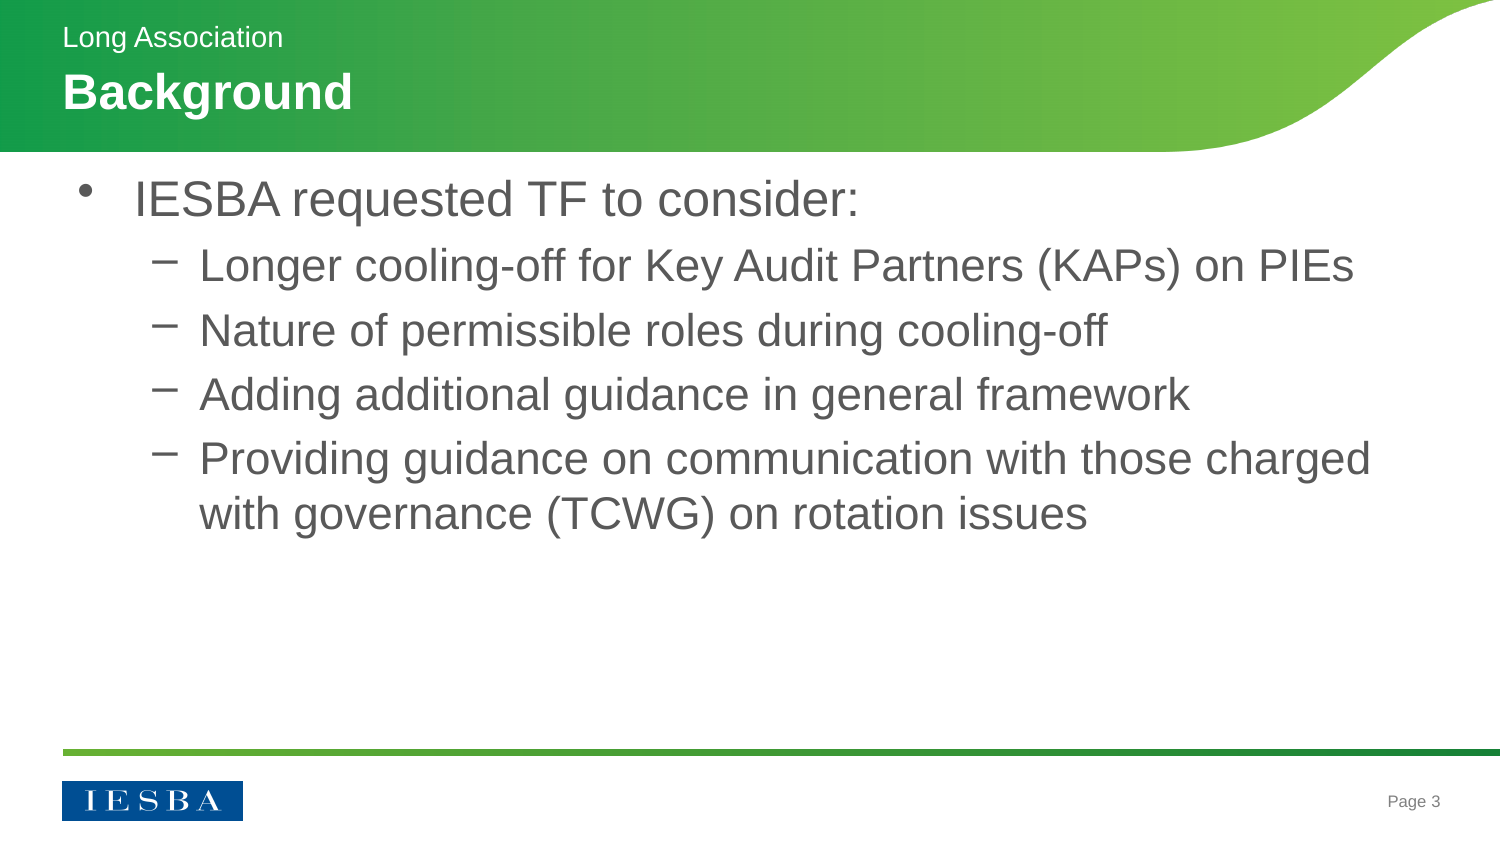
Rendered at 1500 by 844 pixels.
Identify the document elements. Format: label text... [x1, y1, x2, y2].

subtitle Long Association [62, 18, 500, 47]
list IESBA requested TF to consider: Longer cooling-off for Key Audit Partners (KAPs) on PIEs Nature of permissible roles during cooling-off Adding additional guidance in general framework Providing guidance on communication with those charged with governance (TCWG) on rotation issues [62, 159, 1450, 735]
picture [62, 781, 243, 821]
picture [0, 0, 1497, 152]
title Background [62, 56, 1300, 122]
